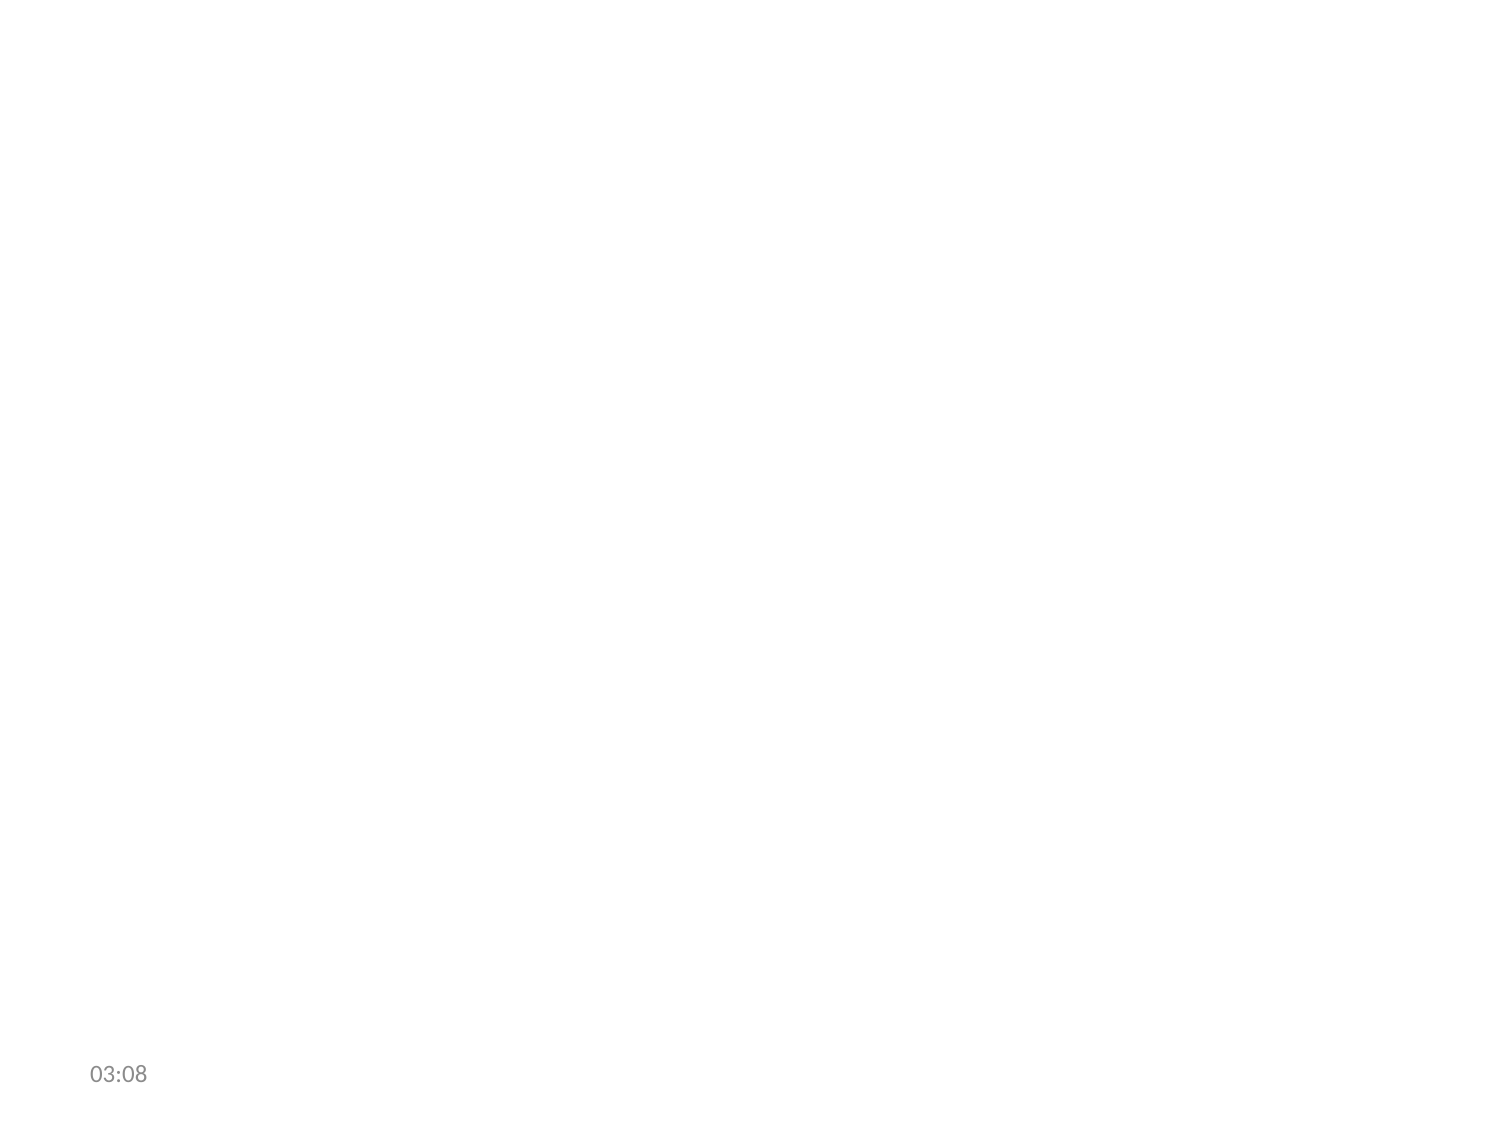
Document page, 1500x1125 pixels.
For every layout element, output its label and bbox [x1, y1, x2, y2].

slide_number [75, 1042, 425, 1103]
